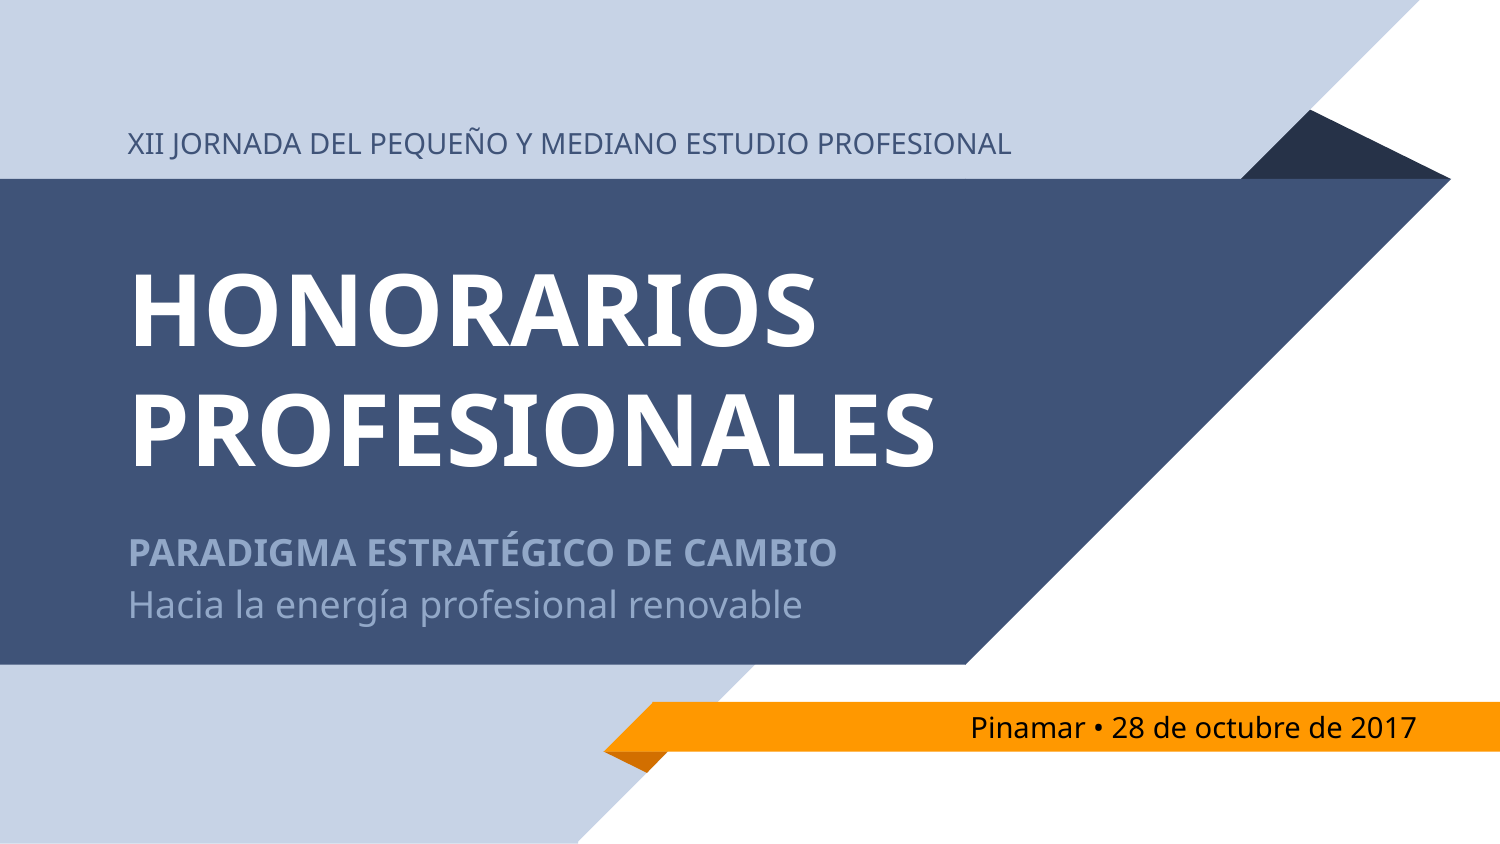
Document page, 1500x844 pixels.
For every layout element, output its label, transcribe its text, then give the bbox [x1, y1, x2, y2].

text_box XII JORNADA DEL PEQUEÑO Y MEDIANO ESTUDIO PROFESIONAL [112, 107, 1453, 179]
text_box PARADIGMA ESTRATÉGICO DE CAMBIO Hacia la energía profesional renovable [112, 507, 1244, 612]
title HONORARIOS PROFESIONALES [112, 231, 1089, 507]
text_box Pinamar • 28 de octubre de 2017 [955, 702, 1442, 752]
